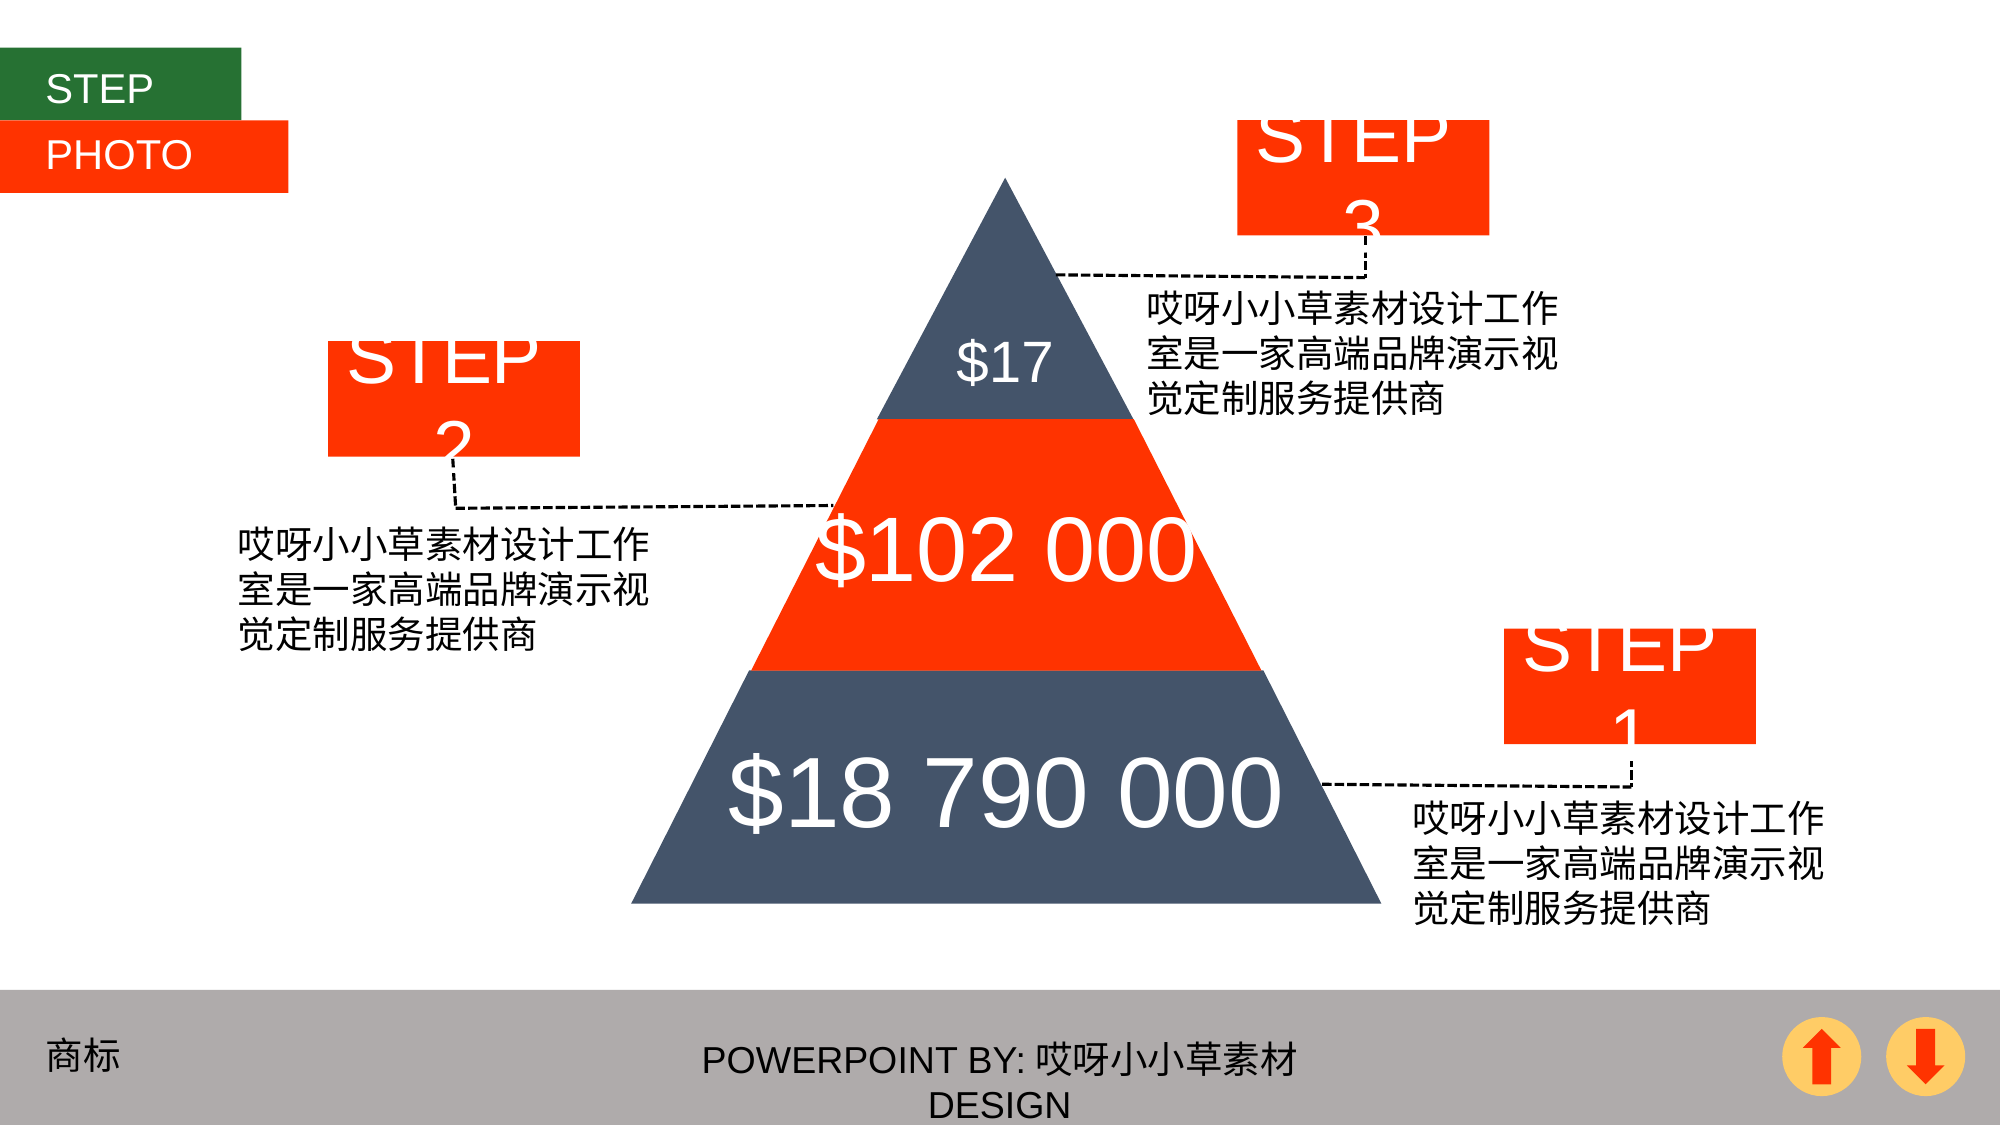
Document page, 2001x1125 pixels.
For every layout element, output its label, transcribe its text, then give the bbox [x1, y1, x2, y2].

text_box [631, 177, 1382, 904]
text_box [452, 458, 834, 509]
text_box STEP 1 [1503, 628, 1757, 745]
text_box 哎呀小小草素材设计工作室是一家高端品牌演示视觉定制服务提供商 [223, 513, 631, 664]
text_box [1322, 745, 1632, 788]
text_box 哎呀小小草素材设计工作室是一家高端品牌演示视觉定制服务提供商 [1397, 788, 1866, 938]
text_box STEP 3 [1236, 119, 1490, 236]
text_box STEP [30, 54, 184, 120]
text_box PHOTO [30, 120, 249, 185]
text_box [1055, 235, 1366, 278]
text_box 哎呀小小草素材设计工作室是一家高端品牌演示视觉定制服务提供商 [1382, 277, 1599, 428]
text_box STEP 2 [327, 340, 581, 458]
